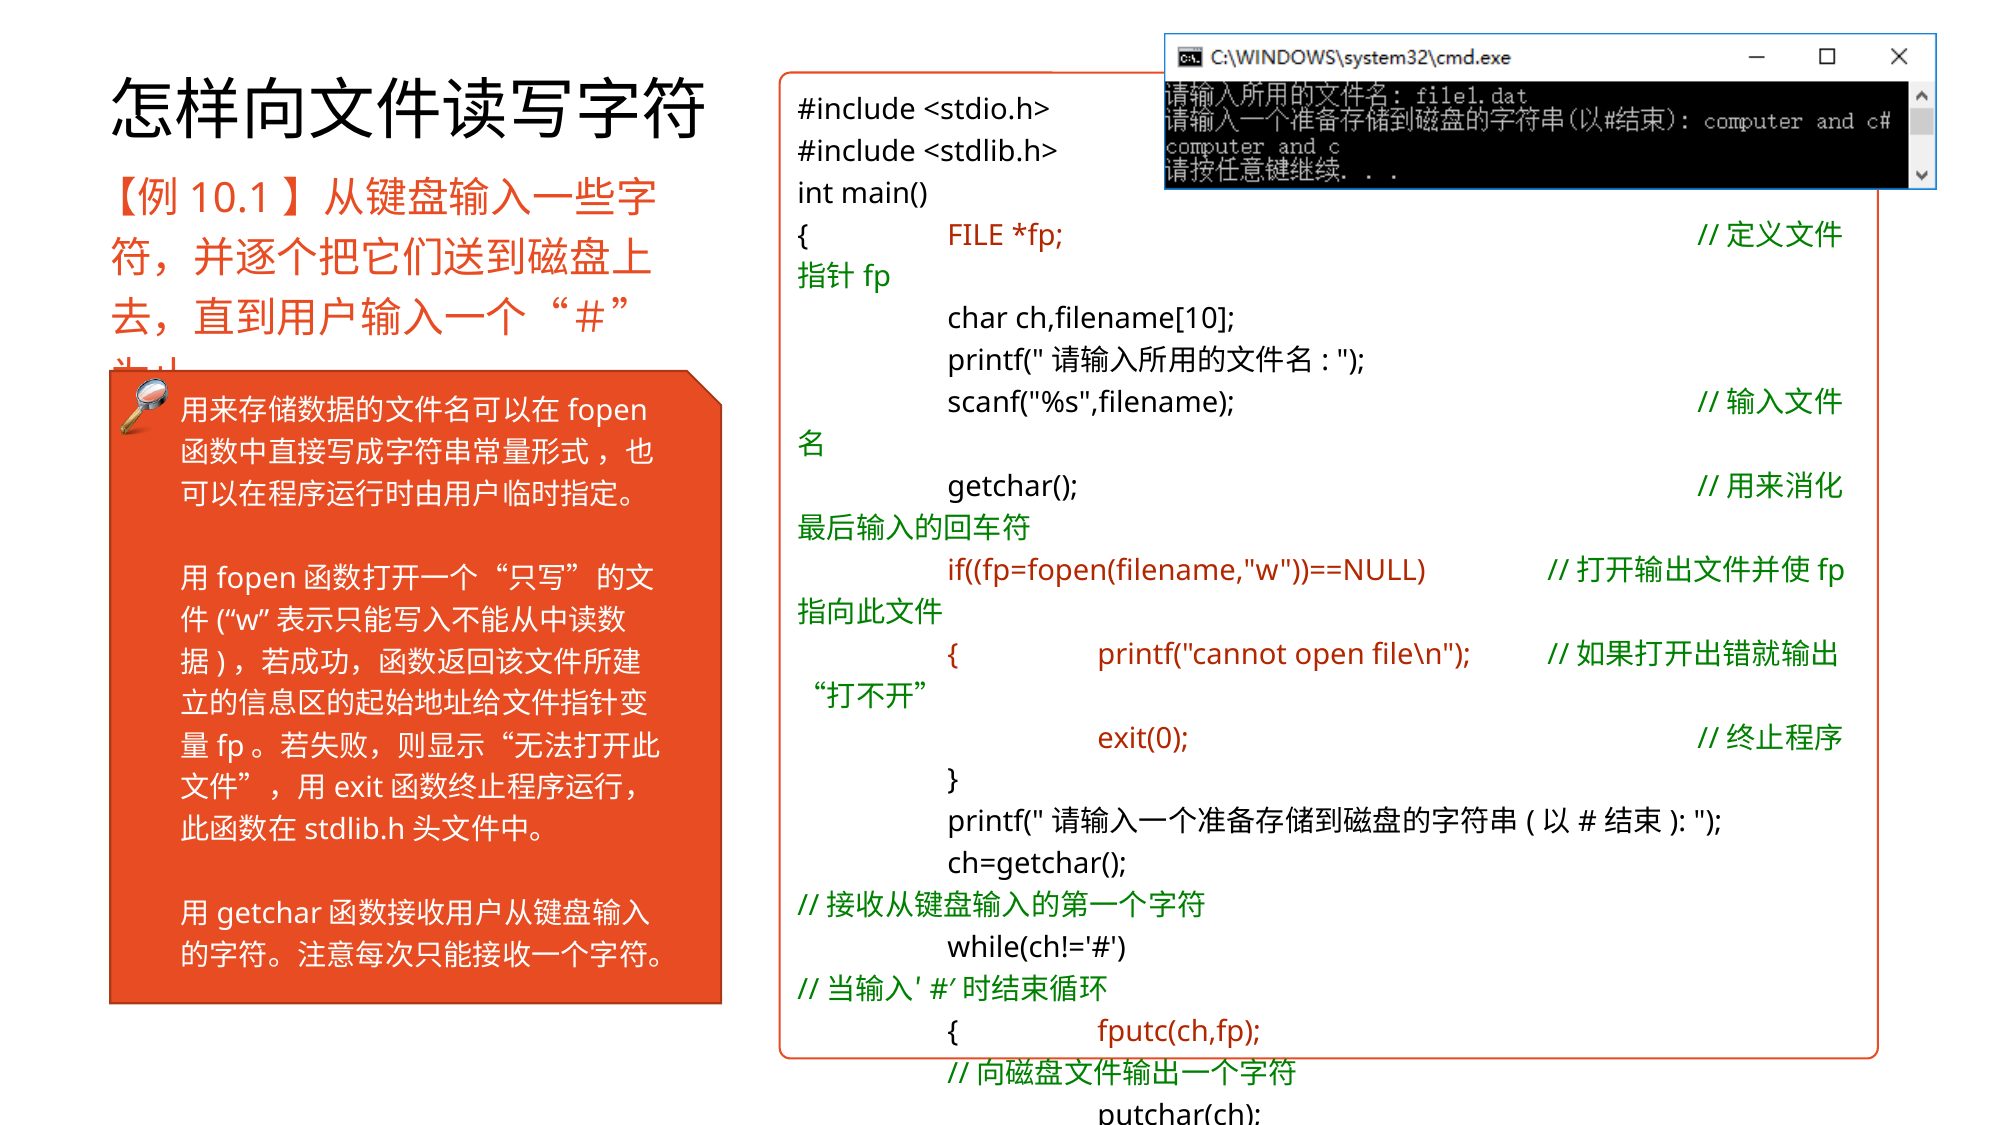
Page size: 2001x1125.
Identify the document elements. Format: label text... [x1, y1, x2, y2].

title 怎样向文件读写字符 [93, 2, 1819, 221]
picture [1164, 33, 1937, 190]
list 【例10.1】从键盘输入一些字符，并逐个把它们送到磁盘上去，直到用户输入一个“＃”为止。 [80, 153, 702, 467]
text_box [110, 370, 722, 1004]
text_box #include <stdio.h> #include <stdlib.h> int main() { FILE *fp; //定义文件指针fp char ch,filename[10]; printf("请输入所用的文件名: "); scanf("%s",filename); //输入文件名 getchar(); //用来消化最后输入的回车符 if((fp=fopen(filename,"w"))==NULL) //打开输出文件并使fp指向此文件 { printf("cannot open file\n"); //如果打开出错就输出“打不开” exit(0); //终止程序 } printf("请输入一个准备存储到磁盘的字符串(以#结束): "); ch=getchar(); //接收从键盘输入的第一个字符 while(ch!='#') //当输入′#′时结束循环 { fputc(ch,fp); //向磁盘文件输出一个字符 putchar(ch); //将输出的字符显示在屏幕上 ch=getchar(); //再接收从键盘输入的一个字符 } fclose(fp); //关闭文件 putchar(10); //向屏幕输出一个换行符 return 0; } [778, 71, 1879, 1060]
